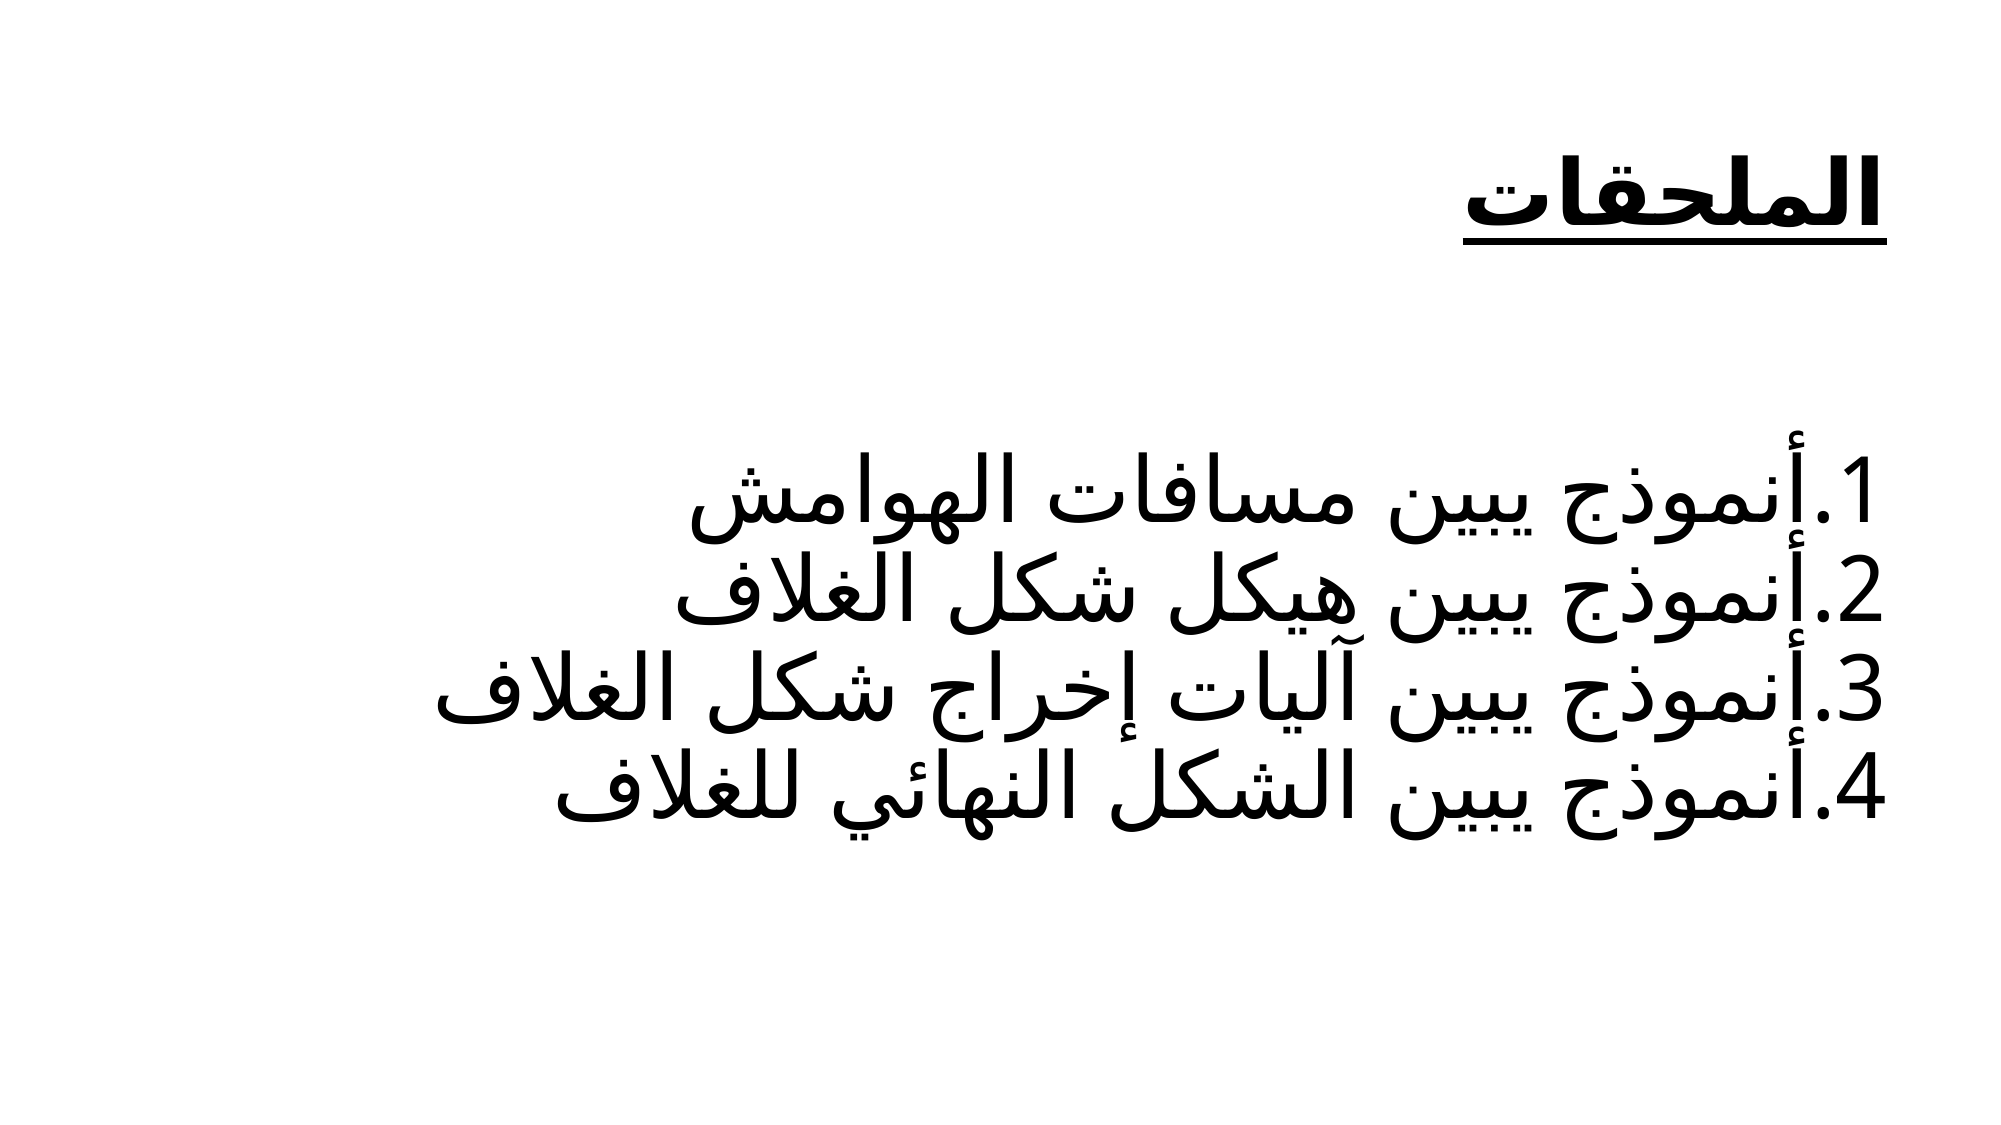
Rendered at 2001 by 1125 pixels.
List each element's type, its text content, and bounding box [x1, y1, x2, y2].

title الملحقات 1. أنموذج يبين مسافات الهوامش 2. أنموذج يبين هيكل شكل الغلاف 3. أنموذج يبين آليات إخراج شكل الغلاف 4. أنموذج يبين الشكل النهائي للغلاف [137, 59, 1902, 1036]
